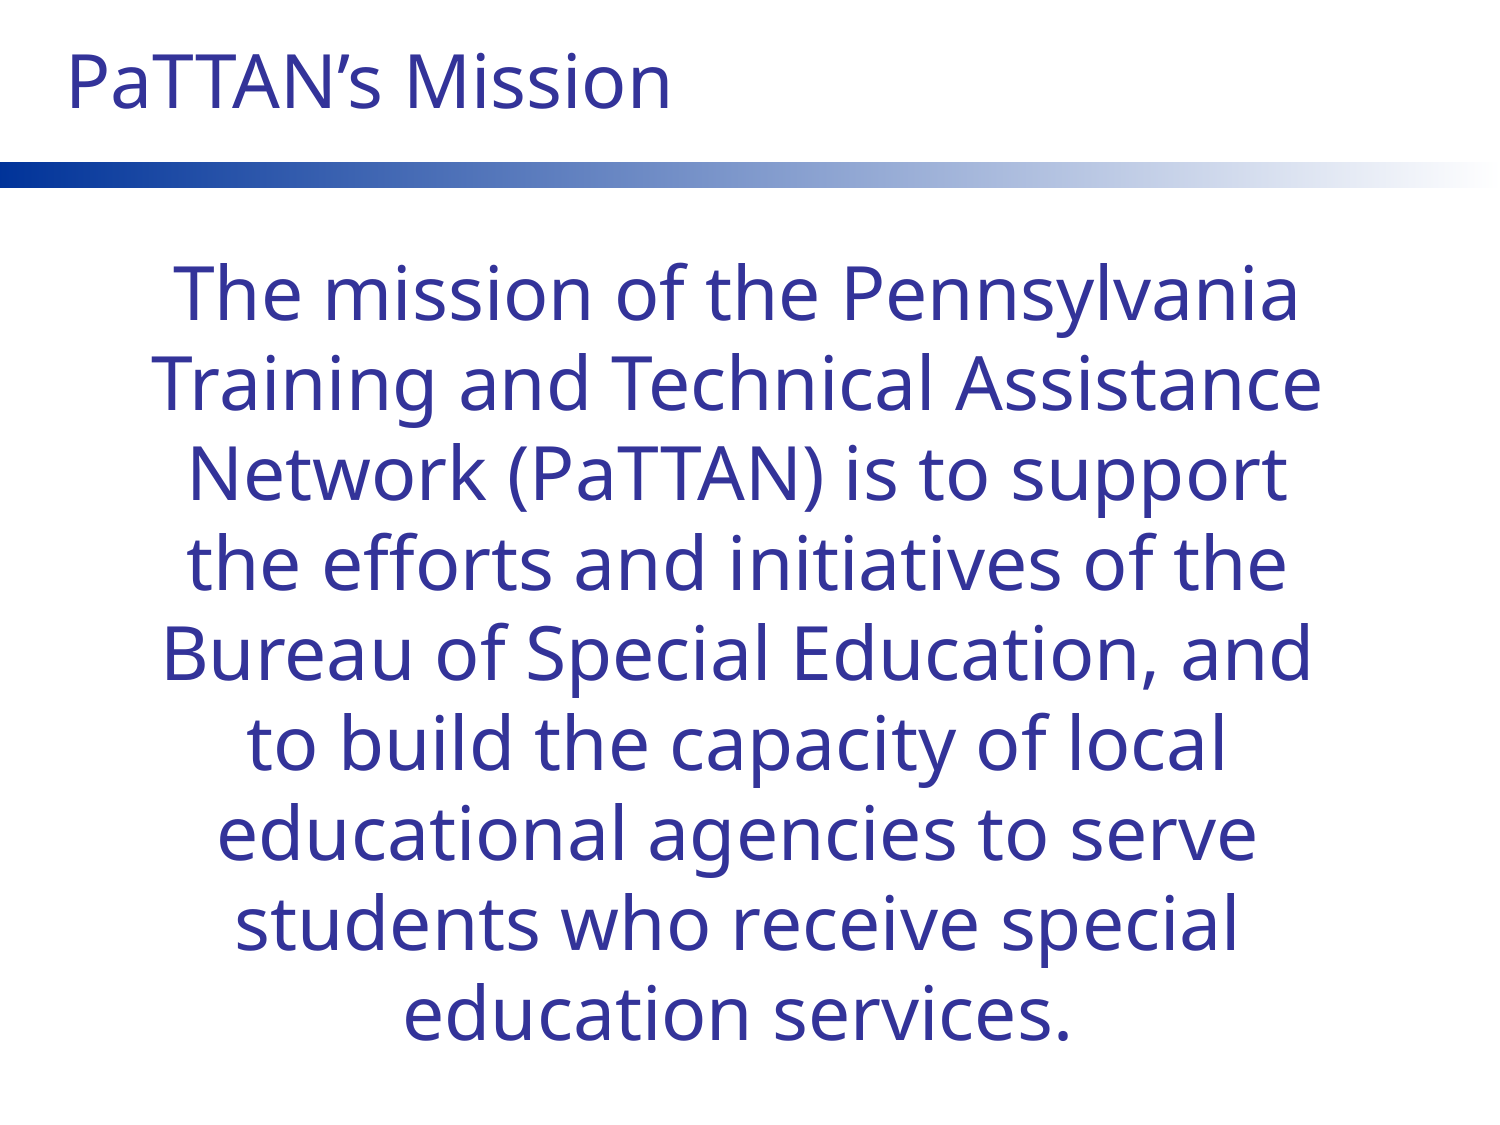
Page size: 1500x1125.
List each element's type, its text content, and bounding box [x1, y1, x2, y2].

title PaTTAN’s Mission [50, 32, 1400, 125]
list The mission of the Pennsylvania Training and Technical Assistance Network (PaTTAN) is to support the efforts and initiatives of the Bureau of Special Education, and to build the capacity of local educational agencies to serve students who receive special education services. [125, 237, 1350, 980]
